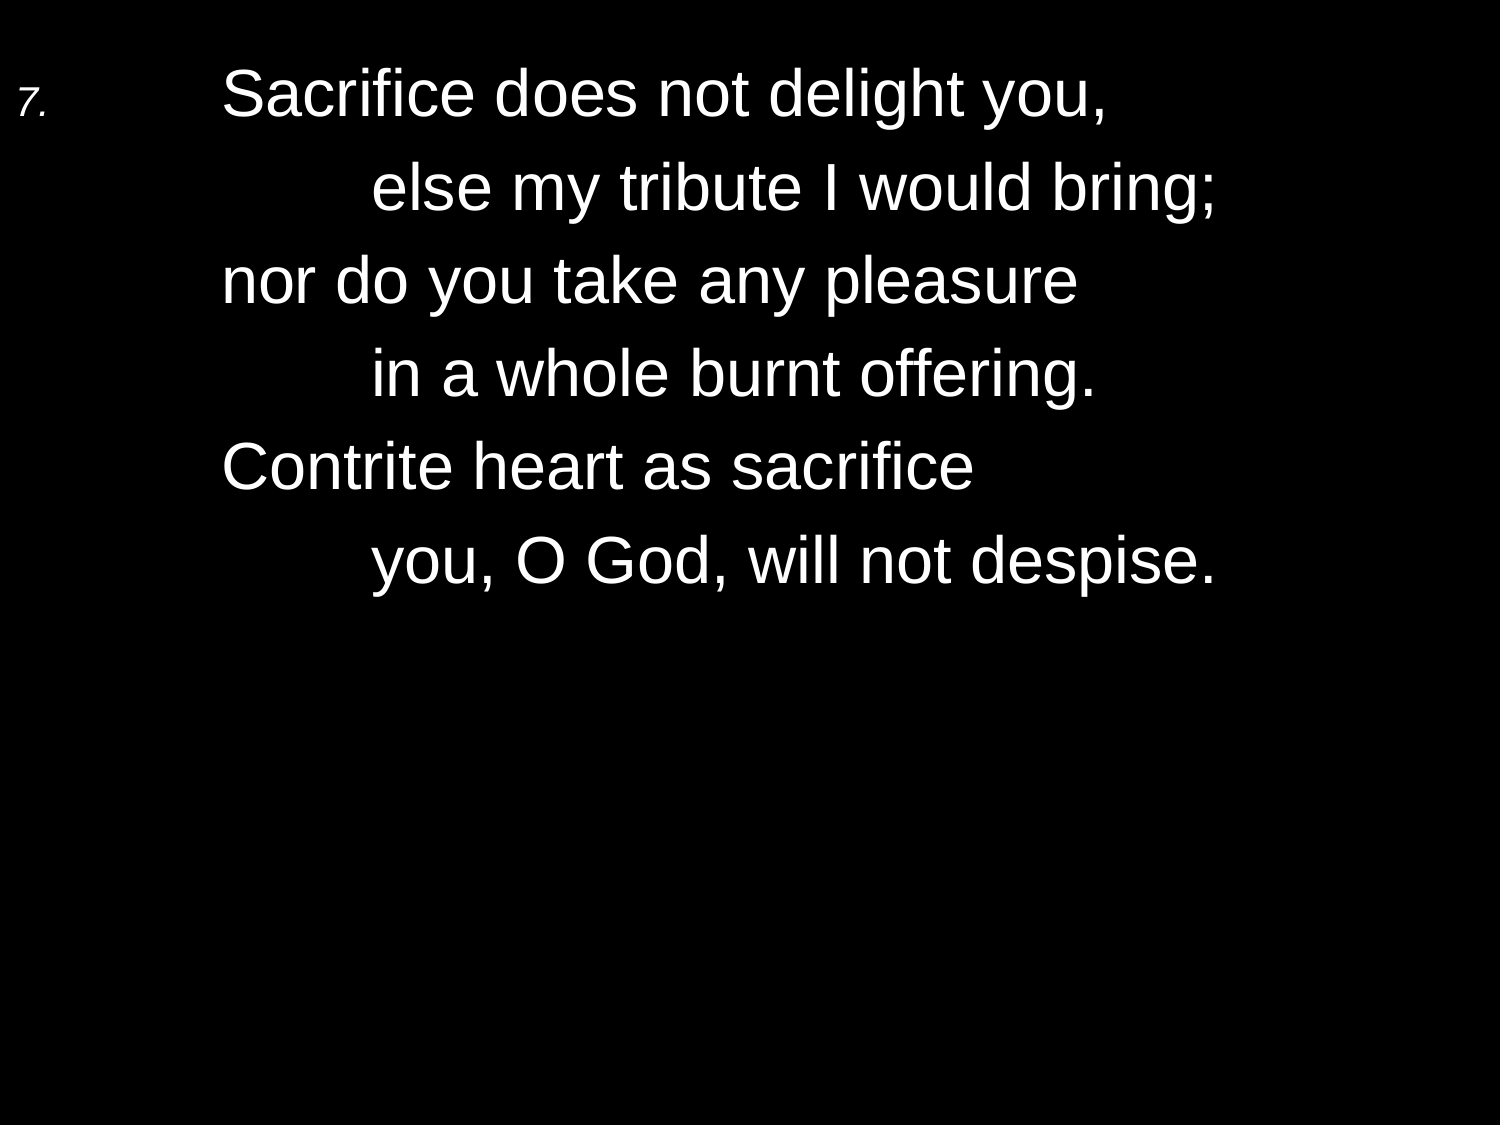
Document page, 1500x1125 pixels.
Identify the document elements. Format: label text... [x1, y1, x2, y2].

list 7. Sacrifice does not delight you, else my tribute I would bring; nor do you take any pleasure in a whole burnt offering. Contrite heart as sacrifice you, O God, will not despise. [0, 42, 1500, 1047]
